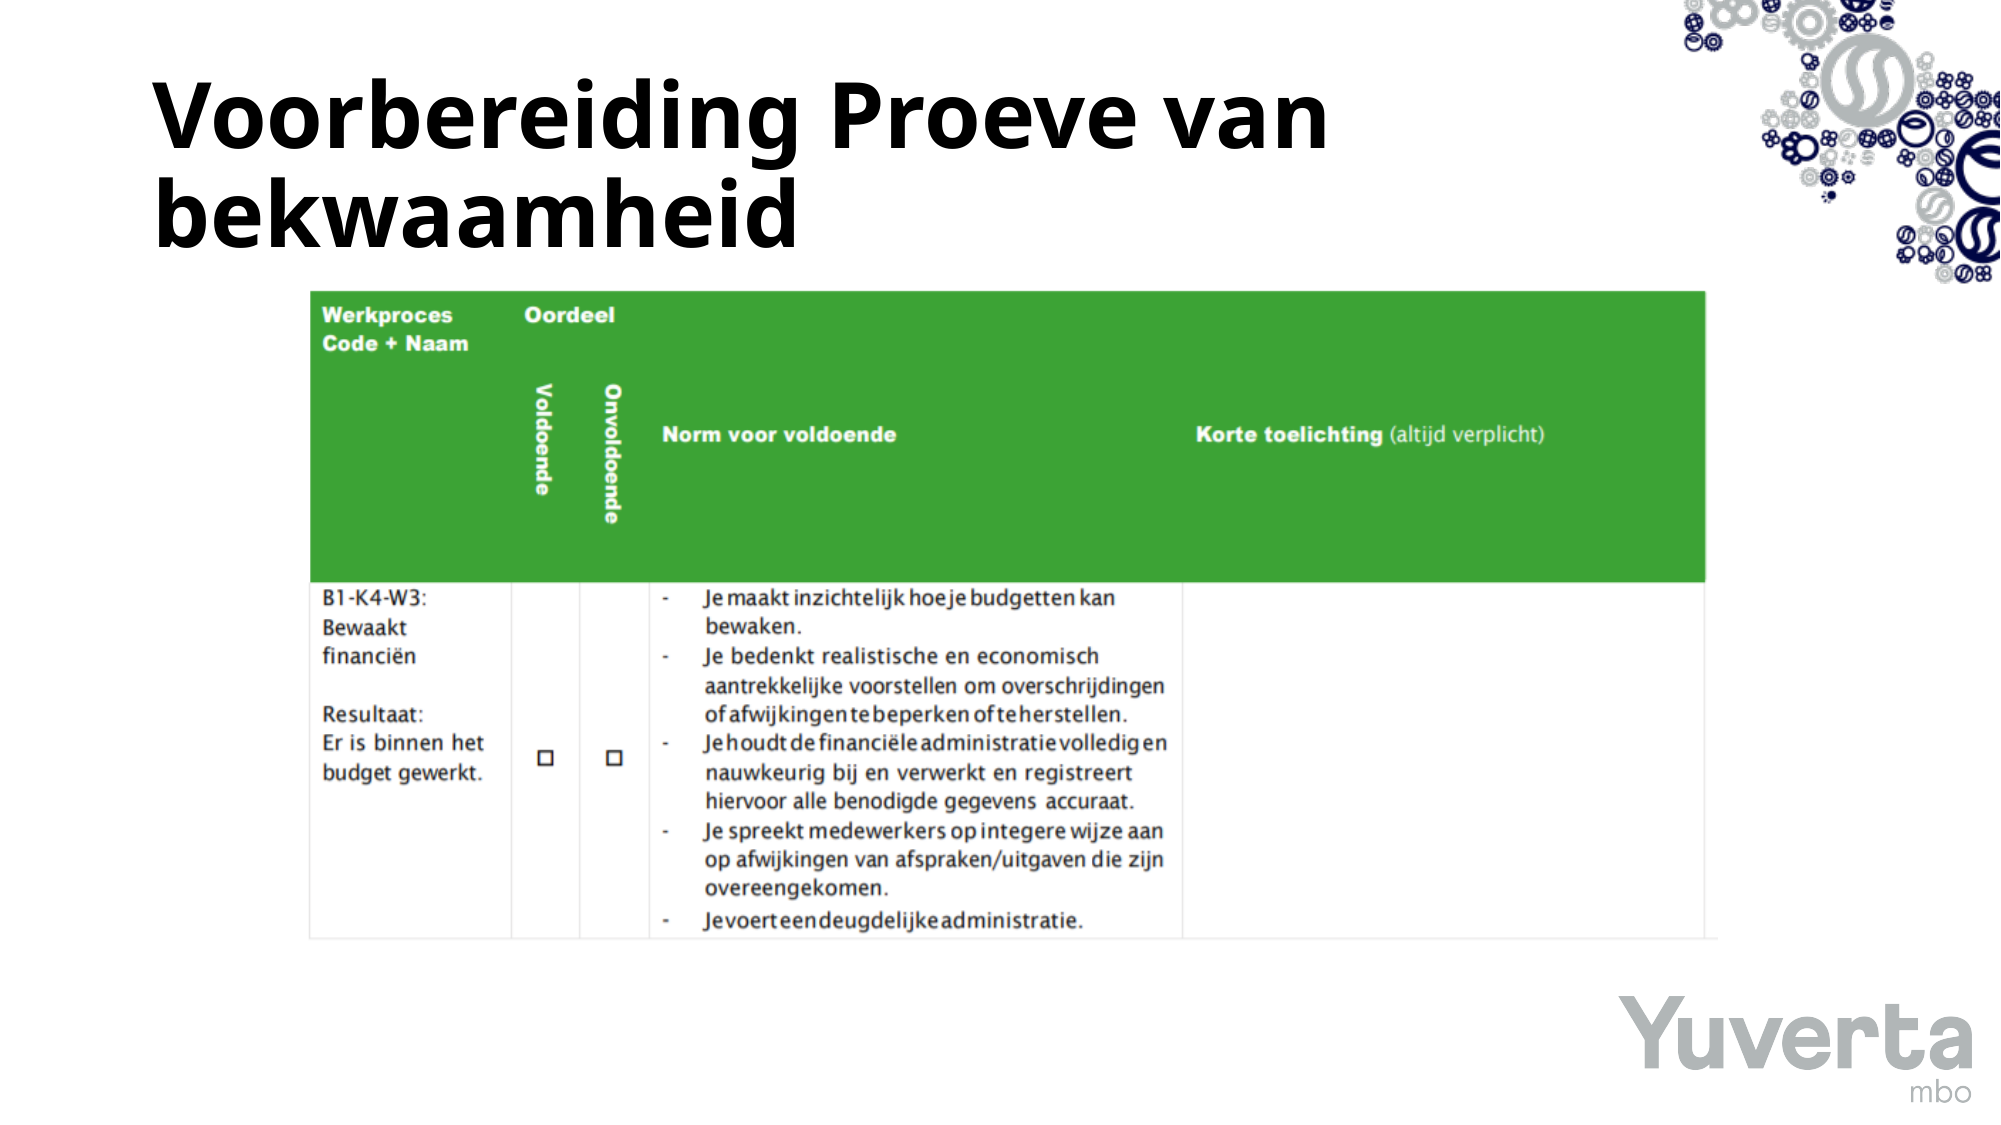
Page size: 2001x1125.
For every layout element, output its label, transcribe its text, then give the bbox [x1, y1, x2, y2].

picture [0, 0, 2000, 1125]
title Voorbereiding Proeve van bekwaamheid [137, 59, 1863, 278]
